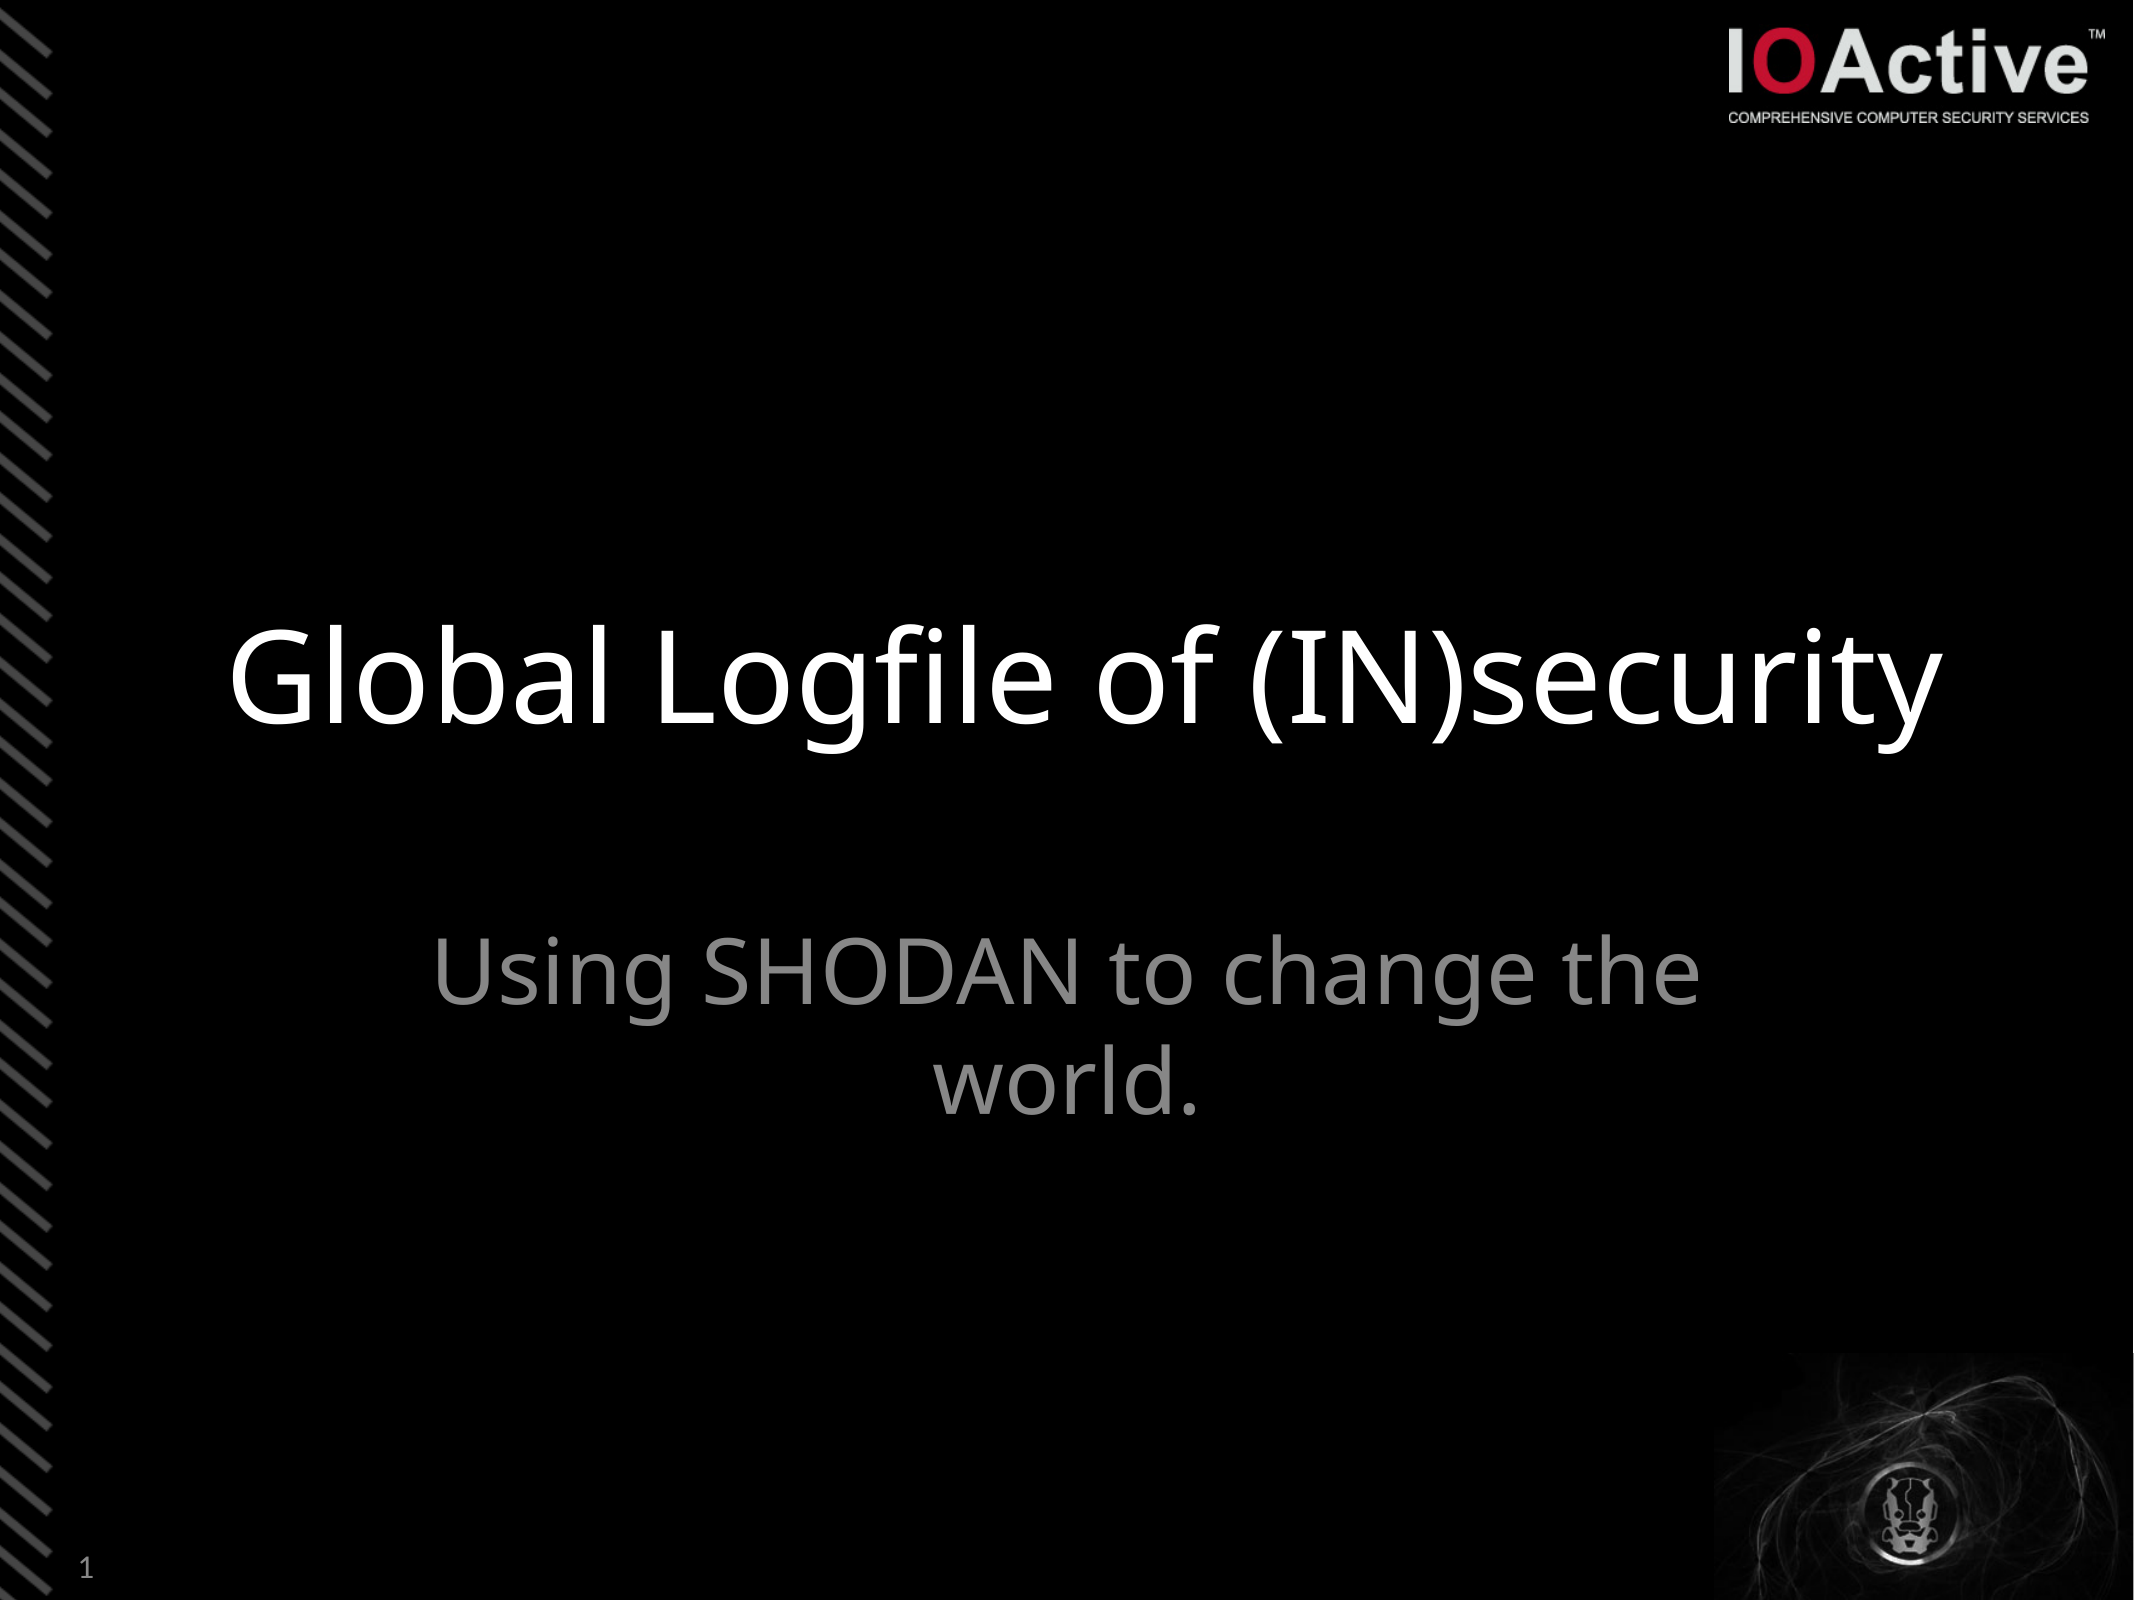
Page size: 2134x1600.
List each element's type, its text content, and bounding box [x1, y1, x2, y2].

picture [1714, 1353, 2134, 1600]
slide_number 1 [60, 1538, 110, 1592]
picture [0, 0, 55, 1600]
picture [1729, 24, 2105, 123]
list Using SHODAN to change the world. [320, 906, 1815, 1315]
title Global Logfile of (IN)security [179, 500, 1992, 843]
